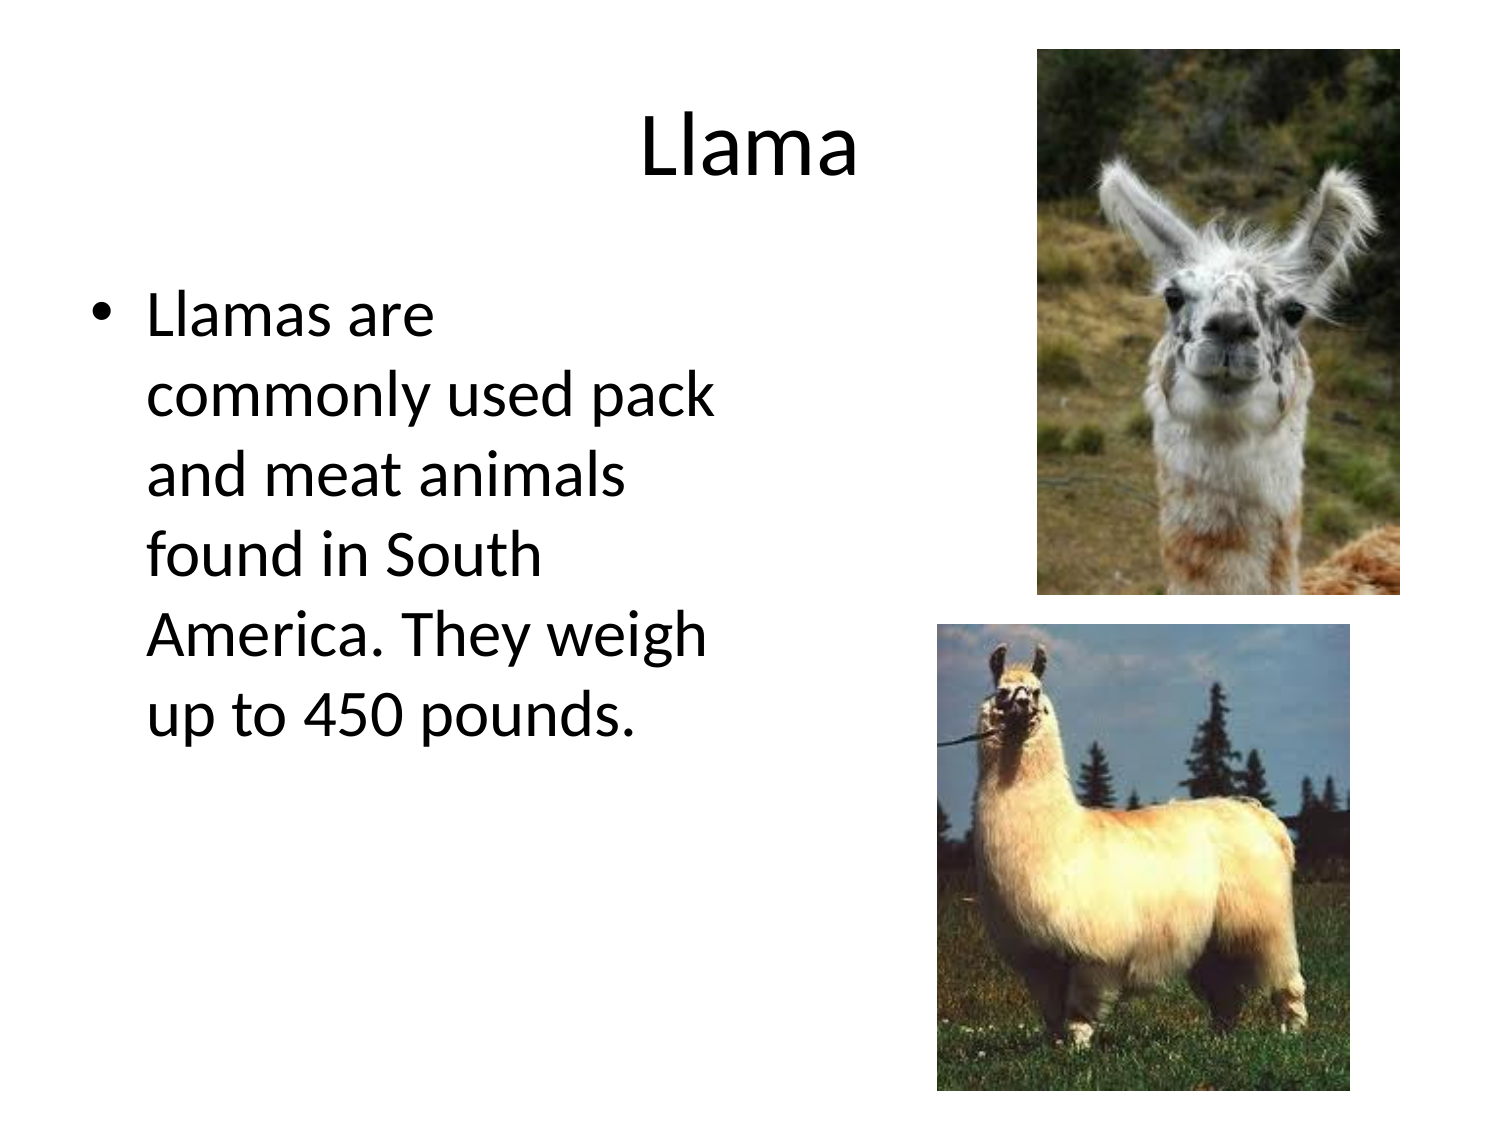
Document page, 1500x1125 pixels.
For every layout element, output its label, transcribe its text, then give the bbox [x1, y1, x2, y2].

list Llamas are commonly used pack and meat animals found in South America. They weigh up to 450 pounds. [75, 262, 750, 1005]
title Llama [75, 45, 1425, 233]
picture [937, 624, 1351, 1091]
picture [1037, 49, 1401, 595]
